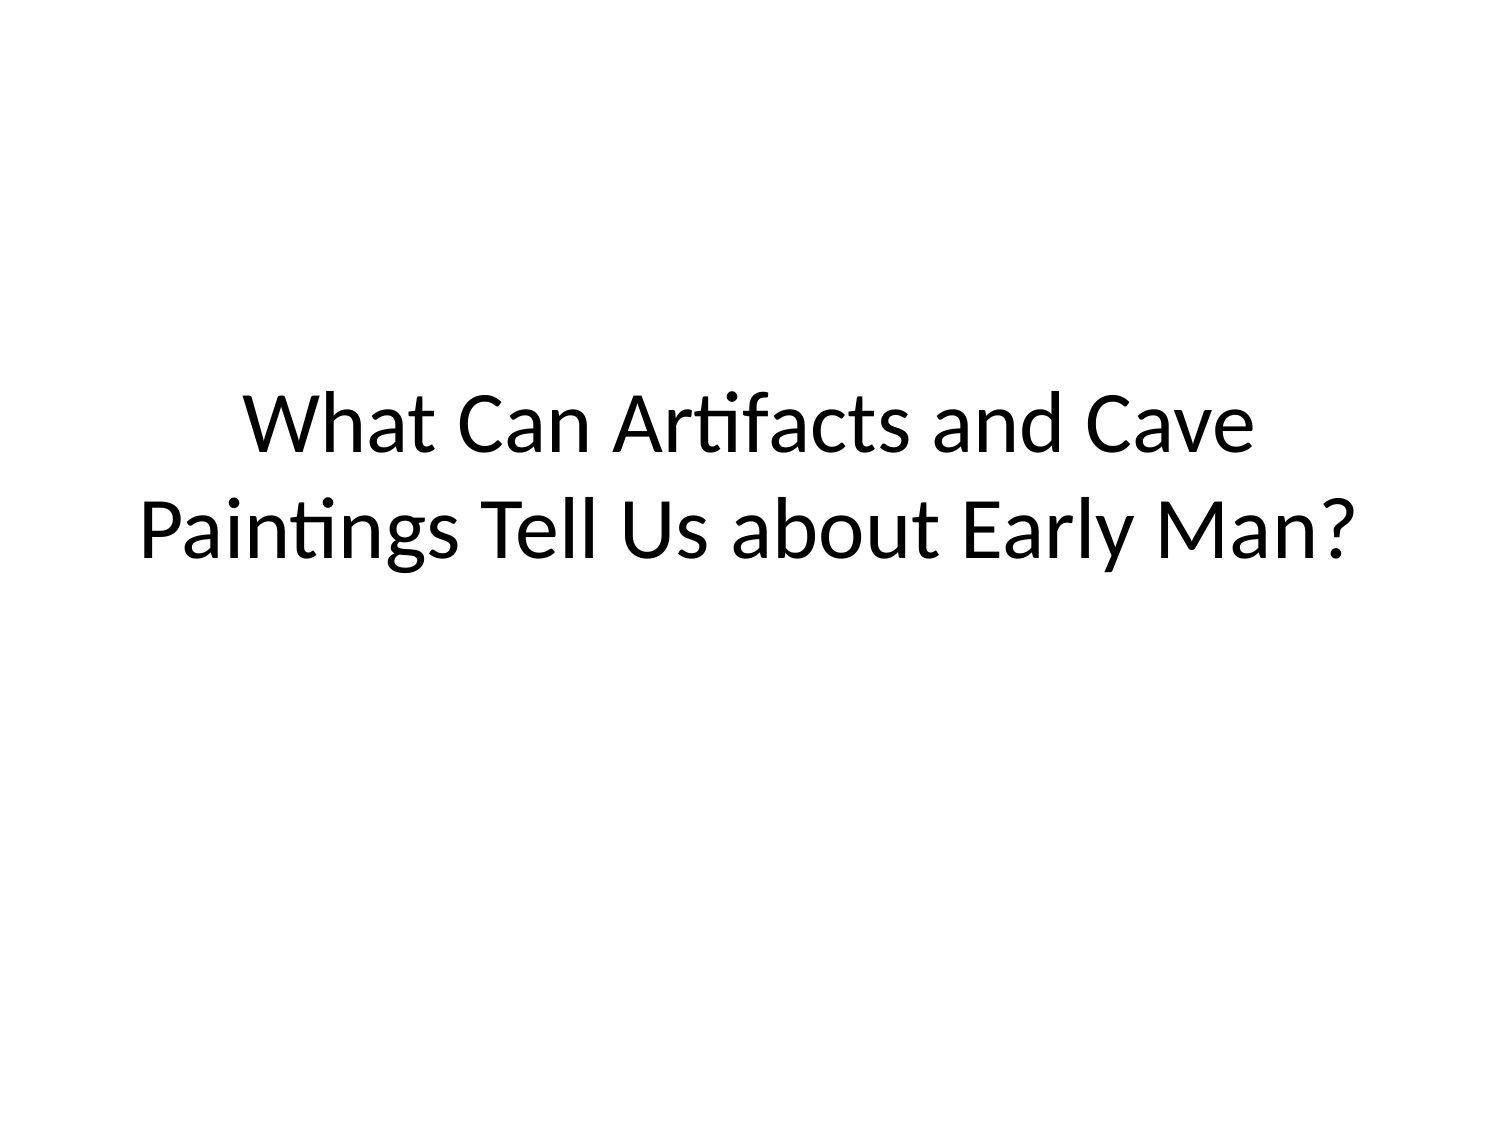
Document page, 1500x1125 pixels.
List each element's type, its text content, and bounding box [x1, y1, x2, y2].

title What Can Artifacts and Cave Paintings Tell Us about Early Man? [112, 349, 1388, 591]
